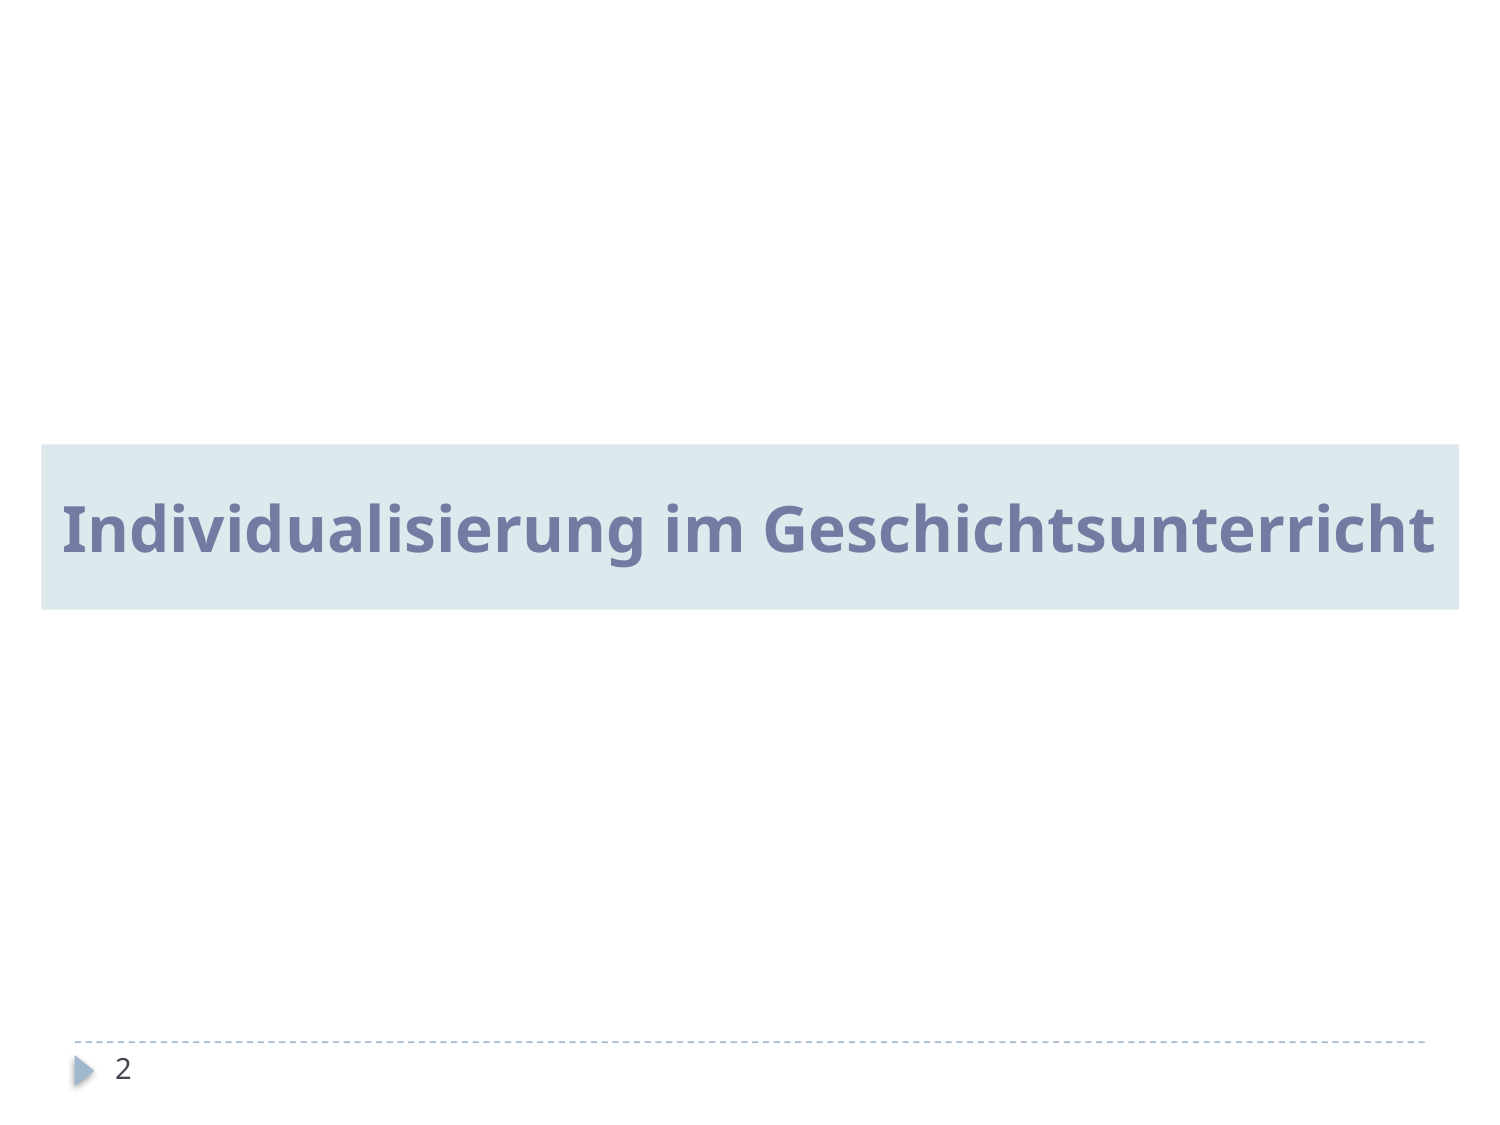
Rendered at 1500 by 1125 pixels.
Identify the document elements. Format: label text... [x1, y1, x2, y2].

title Individualisierung im Geschichtsunterricht [41, 444, 1459, 610]
slide_number 2 [100, 1042, 426, 1103]
